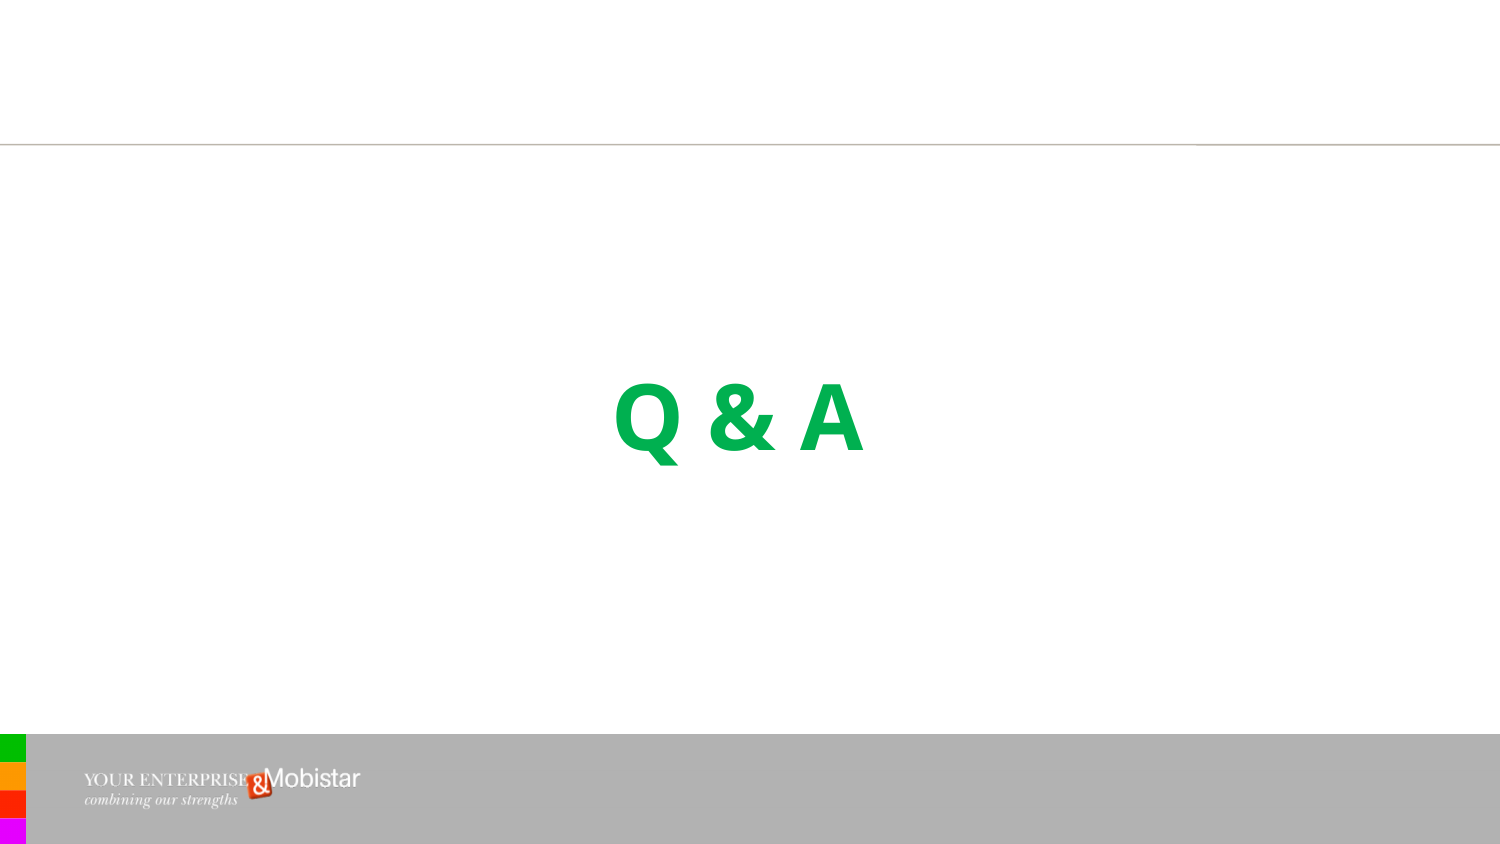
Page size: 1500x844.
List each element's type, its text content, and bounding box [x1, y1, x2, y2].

list Q & A [25, 164, 1450, 722]
picture [0, 734, 1500, 844]
